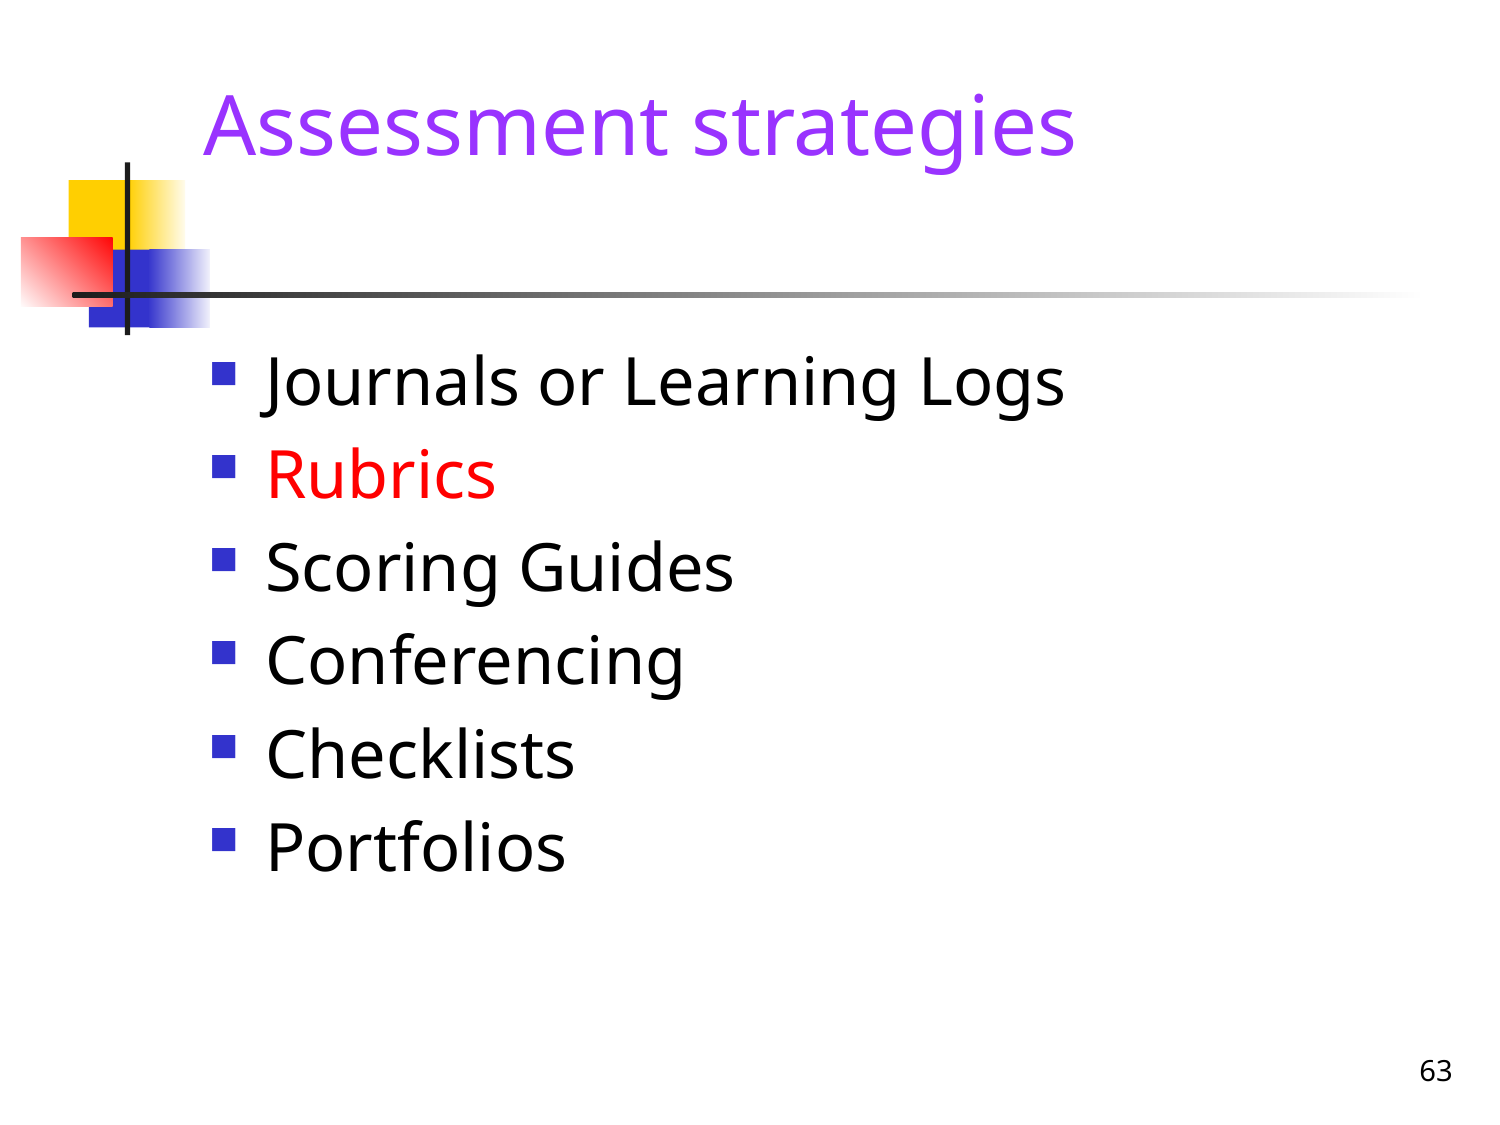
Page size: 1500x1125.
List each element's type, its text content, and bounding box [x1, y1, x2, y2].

list Journals or Learning Logs Rubrics Scoring Guides Conferencing Checklists Portfolios [193, 330, 1470, 1007]
slide_number 63 [1154, 1023, 1468, 1100]
title Assessment strategies [188, 34, 1468, 180]
